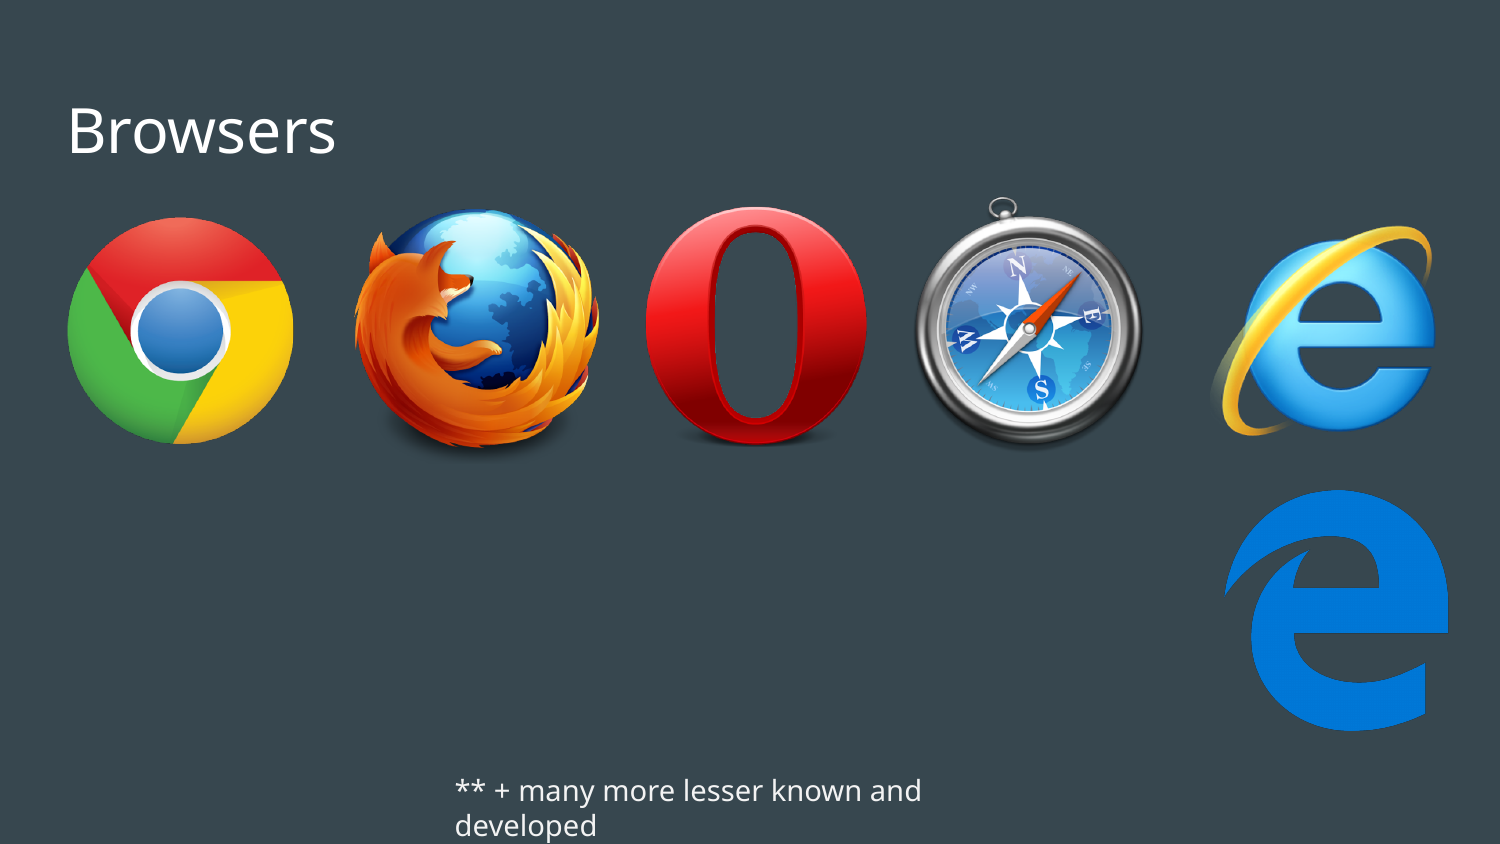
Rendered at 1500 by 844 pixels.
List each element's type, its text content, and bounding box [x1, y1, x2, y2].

text_box ** + many more lesser known and developed [439, 757, 1061, 832]
title Browsers [51, 75, 1449, 170]
picture [24, 194, 1476, 466]
picture [1223, 490, 1450, 731]
